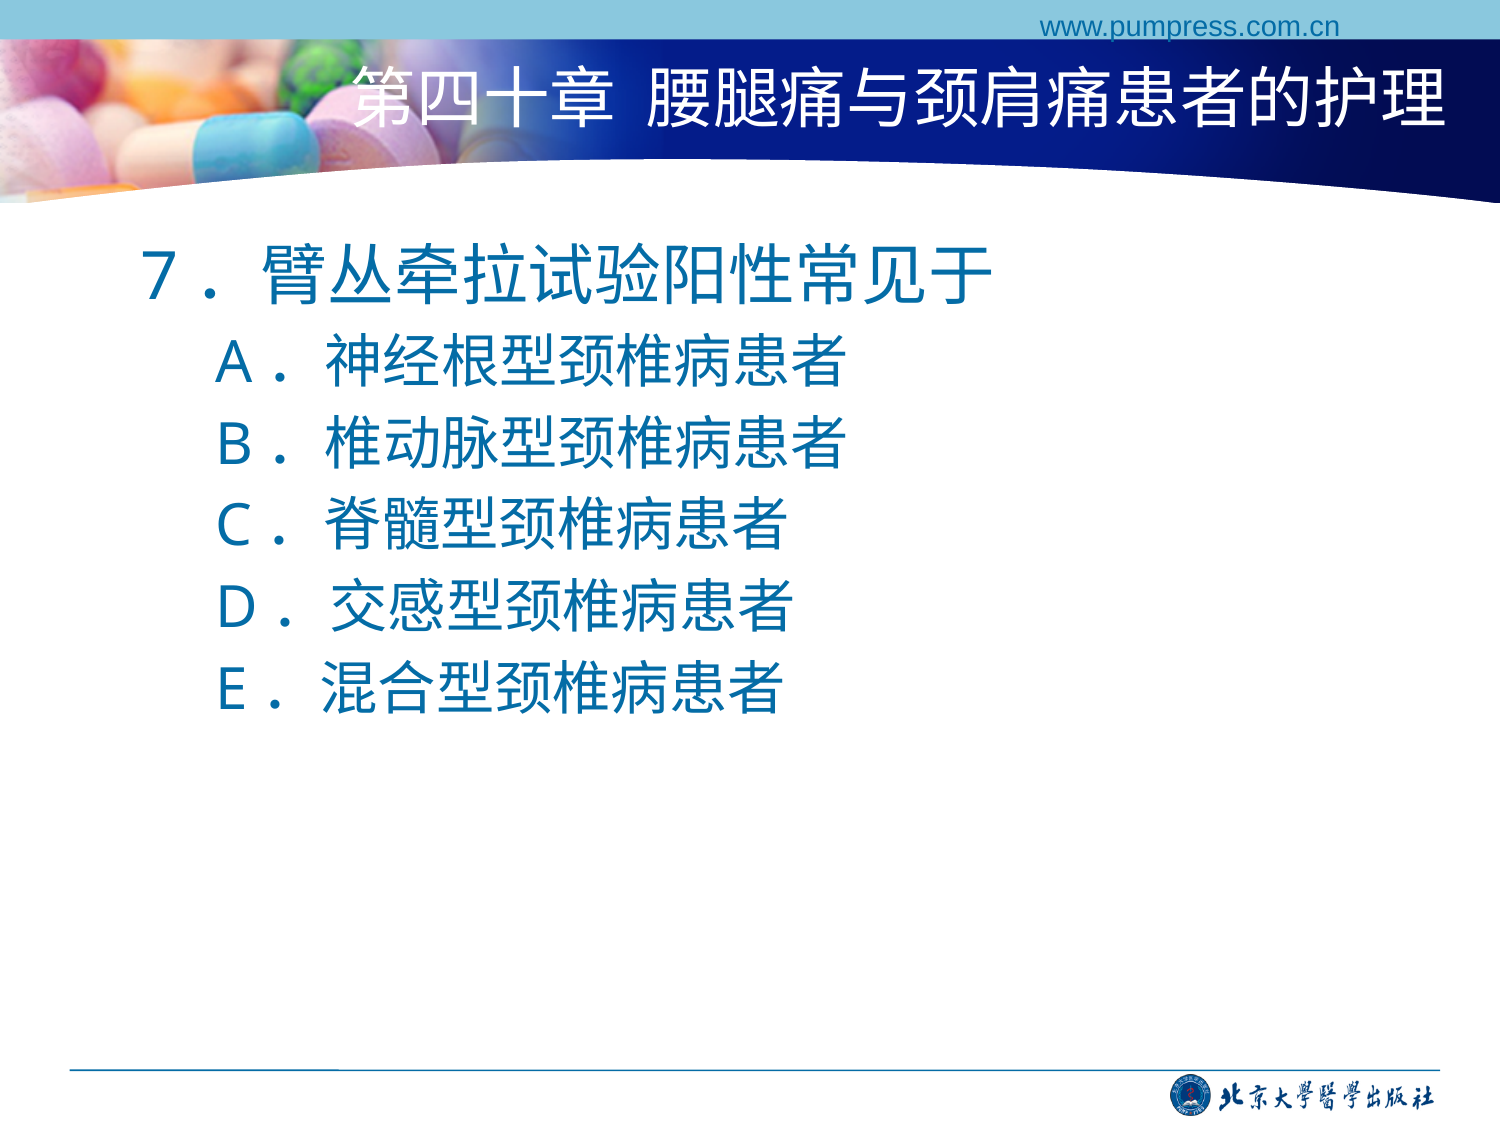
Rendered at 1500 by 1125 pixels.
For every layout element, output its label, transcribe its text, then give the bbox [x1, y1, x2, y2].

slide_number www.pumpress.com.cn [1025, 0, 1463, 38]
picture [0, 40, 1500, 203]
title 第四十章 腰腿痛与颈肩痛患者的护理 [137, 49, 1463, 143]
picture [1170, 1074, 1436, 1118]
list 7．臂丛牵拉试验阳性常见于 A．神经根型颈椎病患者 B．椎动脉型颈椎病患者 C．脊髓型颈椎病患者 D．交感型颈椎病患者 E．混合型颈椎病患者 [49, 224, 1463, 1026]
